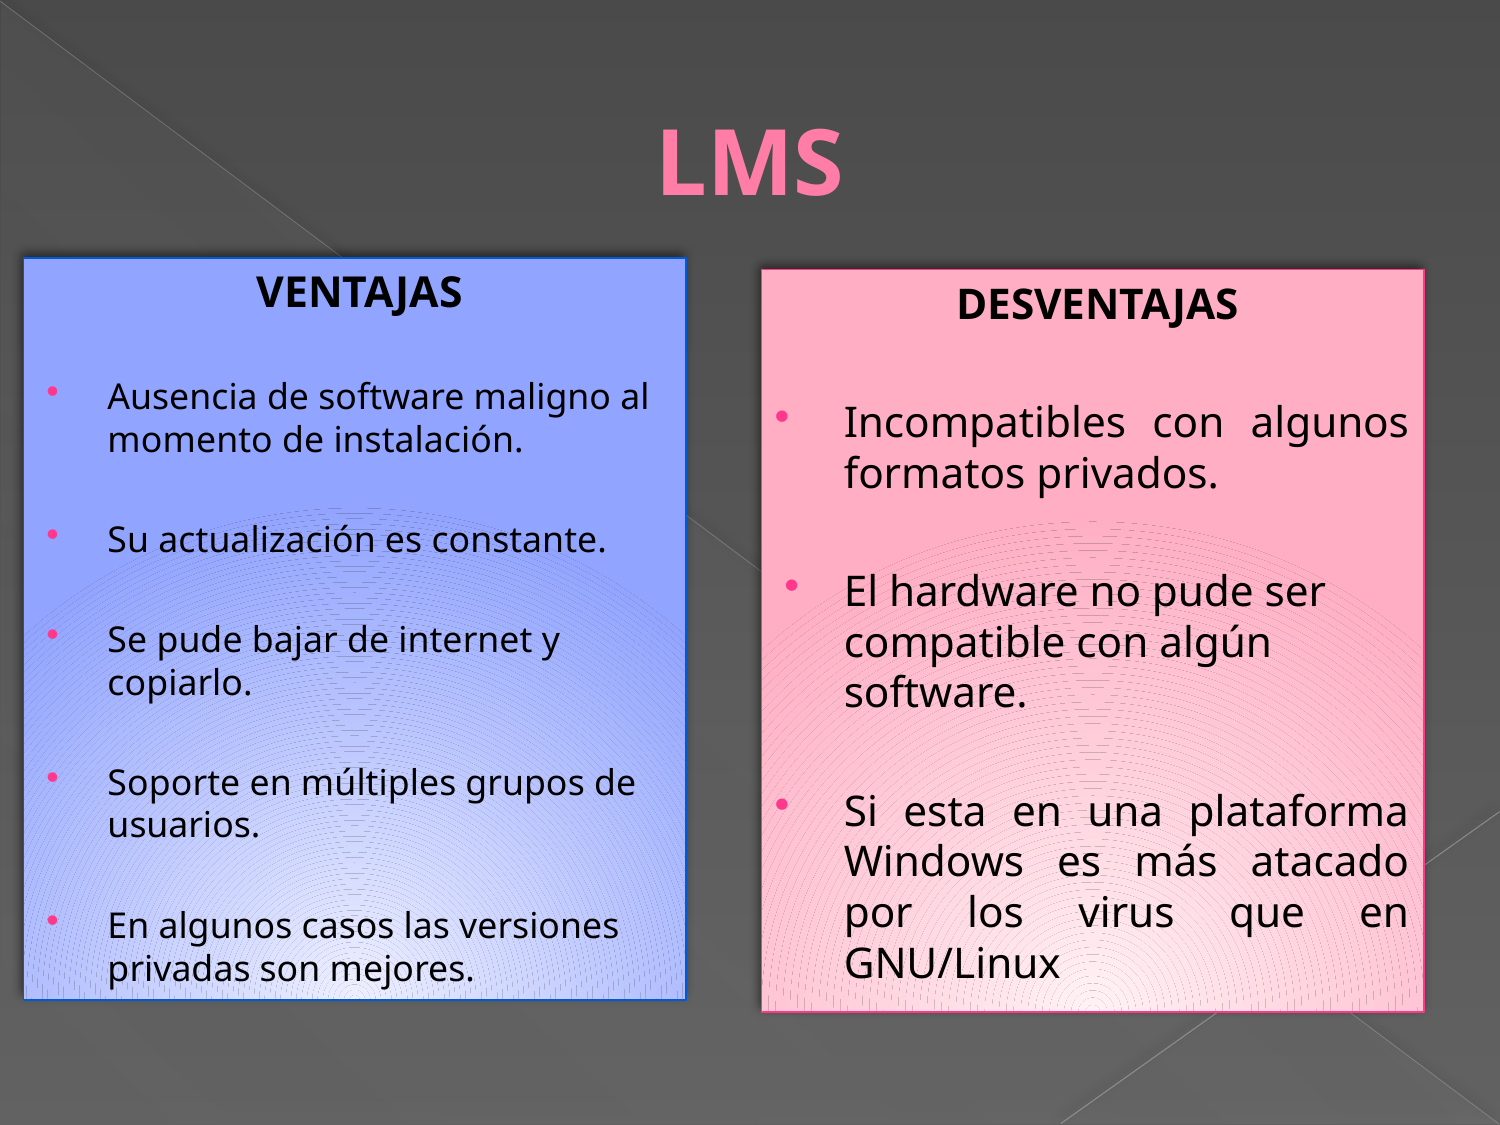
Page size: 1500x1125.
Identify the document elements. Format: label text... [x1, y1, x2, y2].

title LMS [75, 43, 1425, 274]
text_box VENTAJAS Ausencia de software maligno al momento de instalación. Su actualización es constante. Se pude bajar de internet y copiarlo. Soporte en múltiples grupos de usuarios. En algunos casos las versiones privadas son mejores. [23, 257, 687, 1001]
text_box DESVENTAJAS Incompatibles con algunos formatos privados. El hardware no pude ser compatible con algún software. Si esta en una plataforma Windows es más atacado por los virus que en GNU/Linux [761, 269, 1425, 1013]
